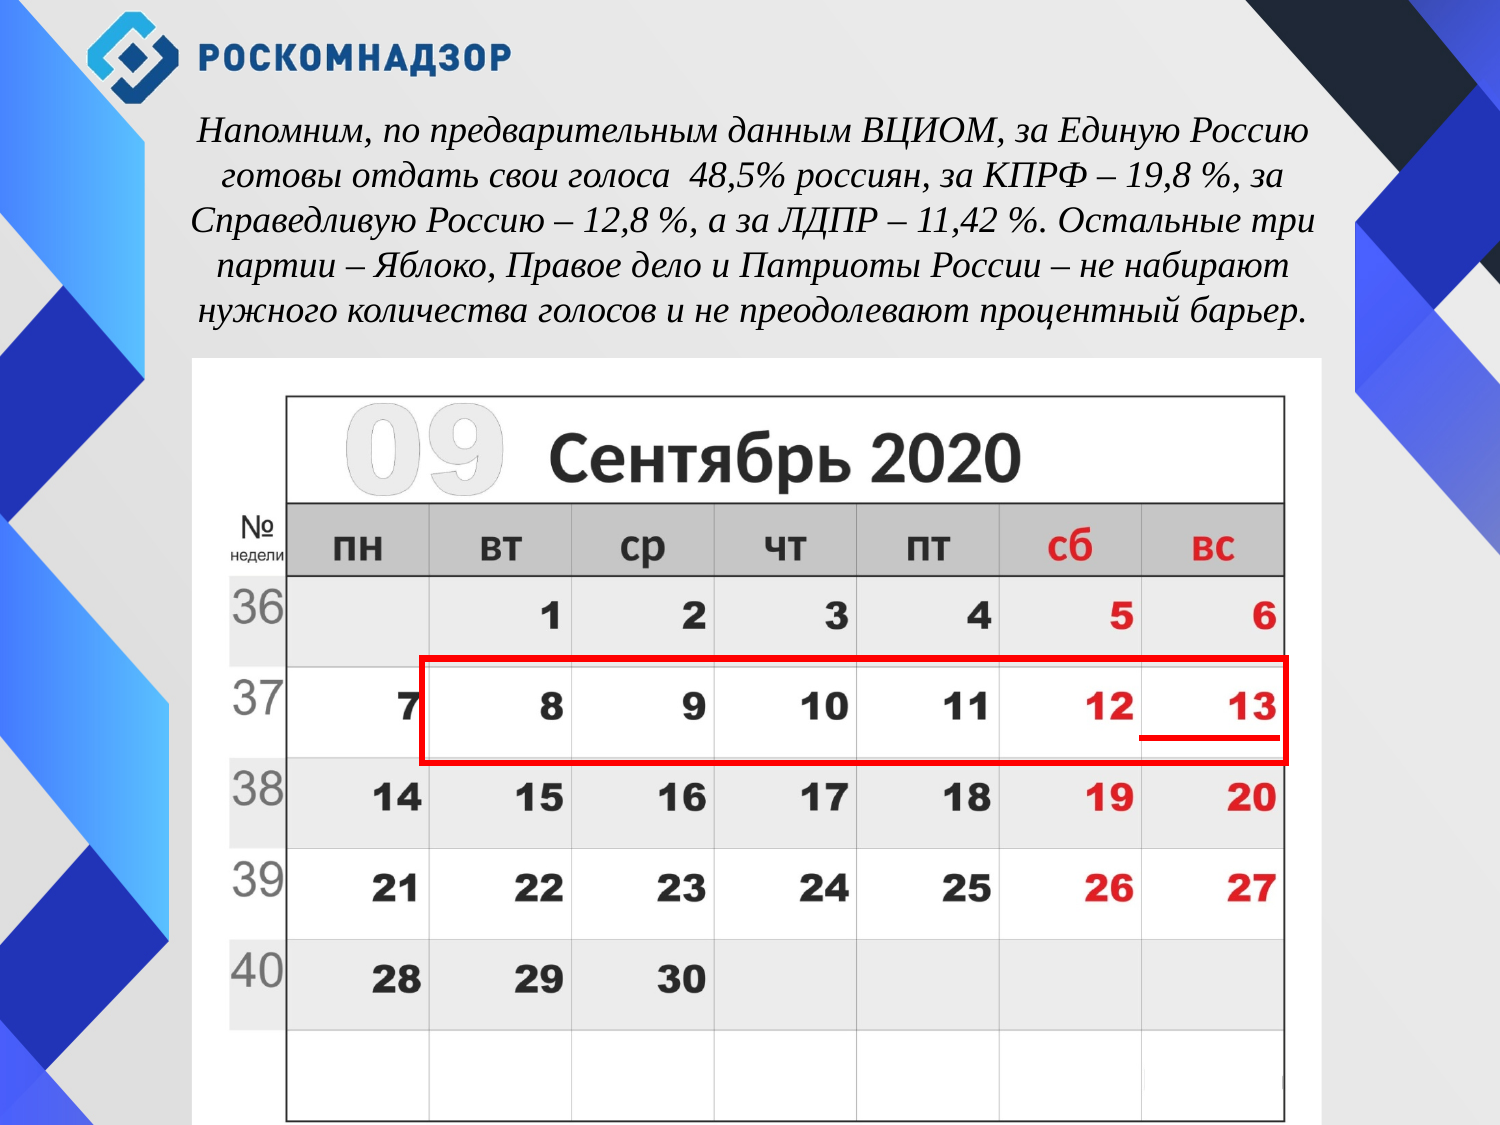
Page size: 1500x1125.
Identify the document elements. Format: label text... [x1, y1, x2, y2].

picture [0, 0, 1500, 1125]
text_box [191, 358, 1322, 1125]
text_box Напомним, по предварительным данным ВЦИОМ, за Единую Россию готовы отдать свои голоса 48,5% россиян, за КПРФ – 19,8 %, за Справедливую Россию – 12,8 %, а за ЛДПР – 11,42 %. Остальные три партии – Яблоко, Правое дело и Патриоты России – не набирают нужного количества голосов и не преодолевают процентный барьер. [151, 97, 1356, 338]
